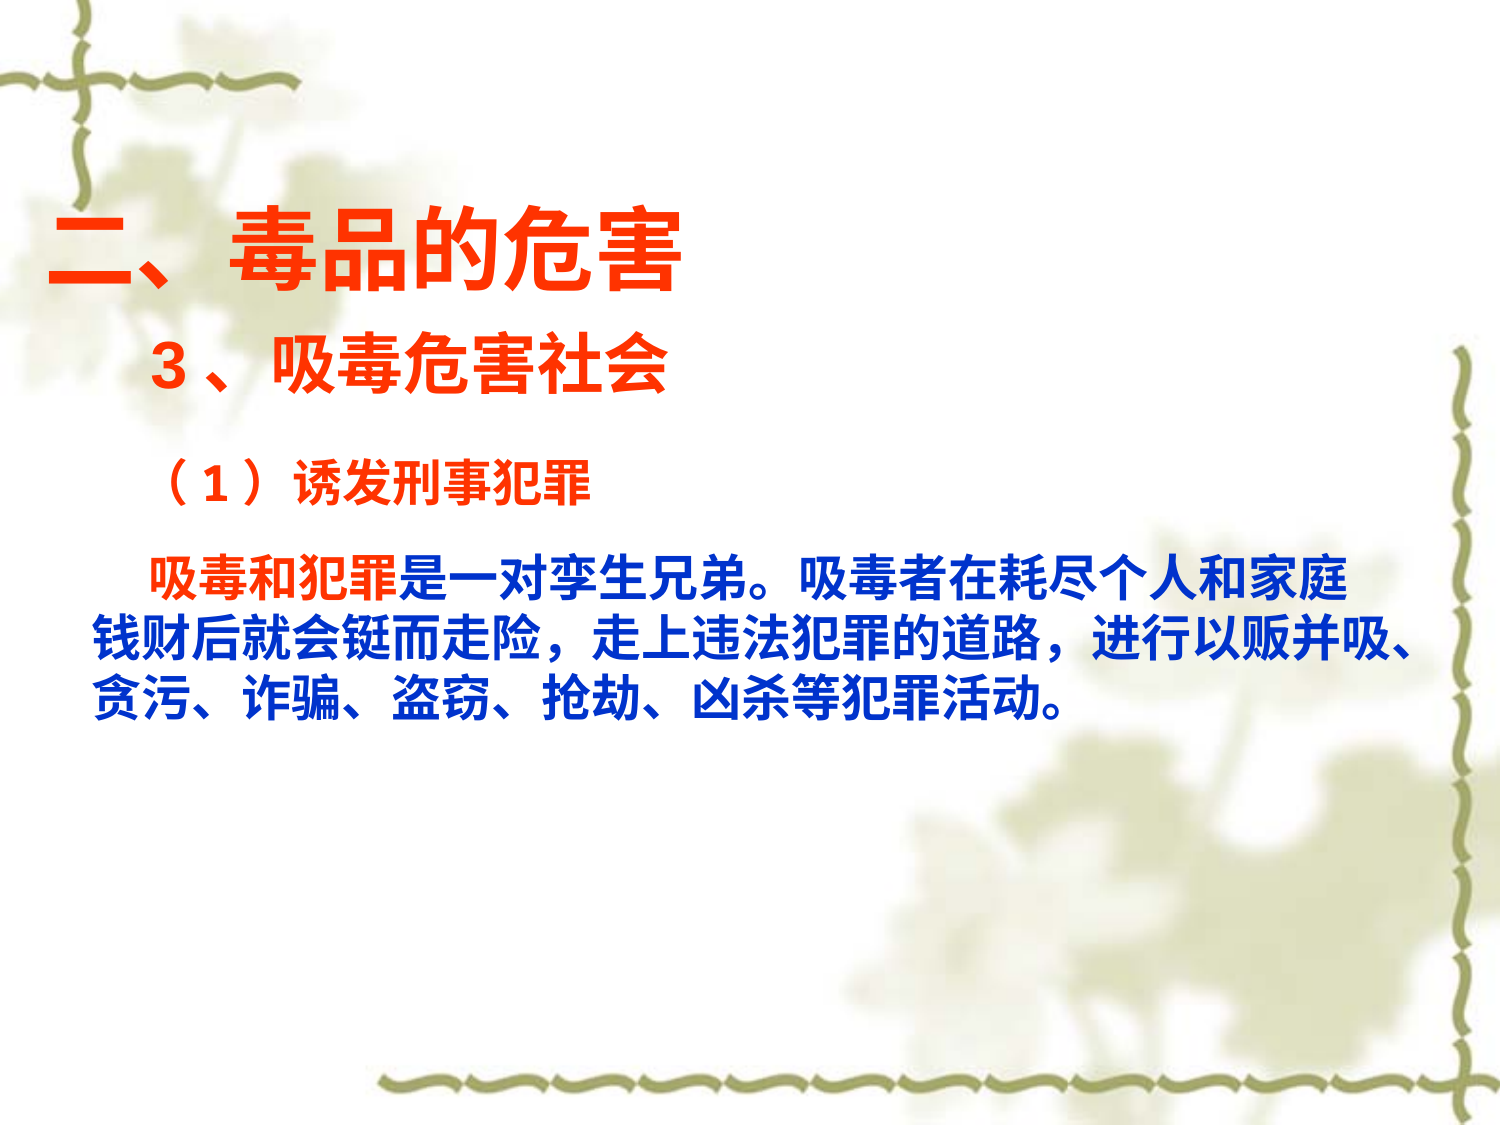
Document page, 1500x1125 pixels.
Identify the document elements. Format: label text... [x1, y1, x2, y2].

text_box 3、吸毒危害社会 [135, 314, 1306, 410]
text_box 吸毒和犯罪是一对孪生兄弟。吸毒者在耗尽个人和家庭 钱财后就会铤而走险，走上违法犯罪的道路，进行以贩并吸、 贪污、诈骗、盗窃、抢劫、凶杀等犯罪活动。 [77, 538, 1457, 734]
text_box 二、毒品的危害 [29, 184, 702, 310]
picture [0, 0, 1500, 1125]
text_box （1）诱发刑事犯罪 [123, 444, 703, 519]
